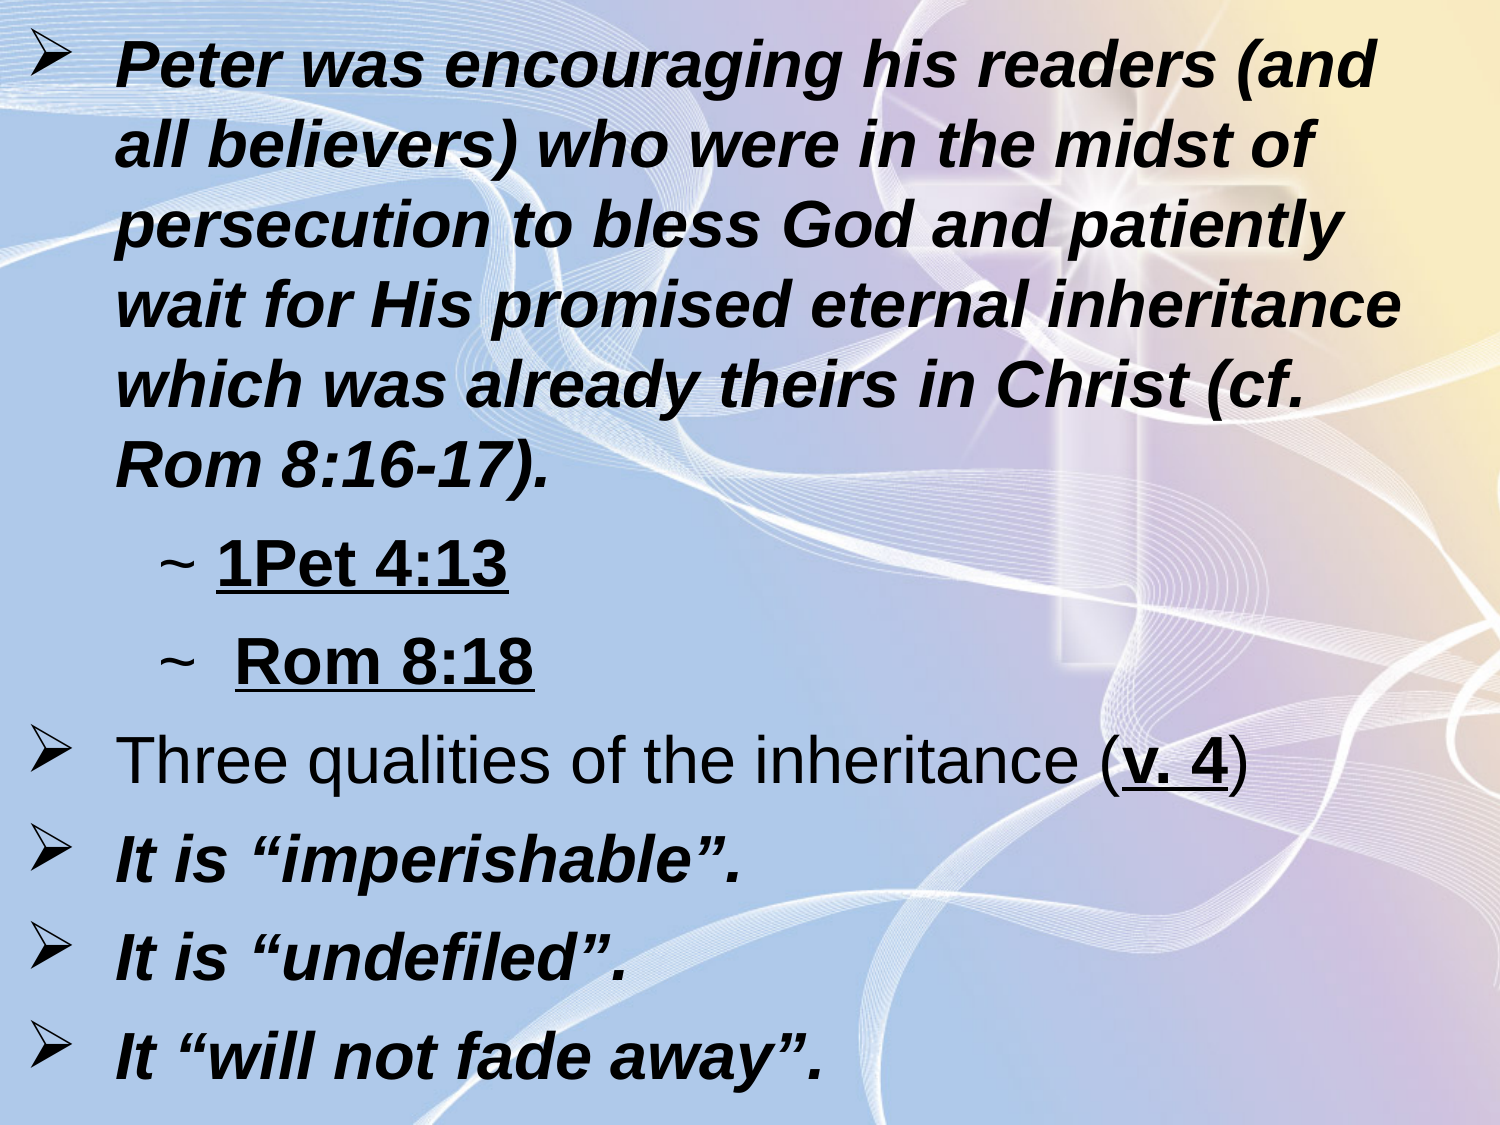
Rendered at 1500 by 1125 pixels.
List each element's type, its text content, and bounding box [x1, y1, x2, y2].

picture [0, 0, 1500, 1125]
subtitle Peter was encouraging his readers (and all believers) who were in the midst of persecution to bless God and patiently wait for His promised eternal inheritance which was already theirs in Christ (cf. Rom 8:16-17). ~ 1Pet 4:13 ~ Rom 8:18 Three qualities of the inheritance (v. 4) It is “imperishable”. It is “undefiled”. It “will not fade away”. [10, 13, 1484, 1109]
